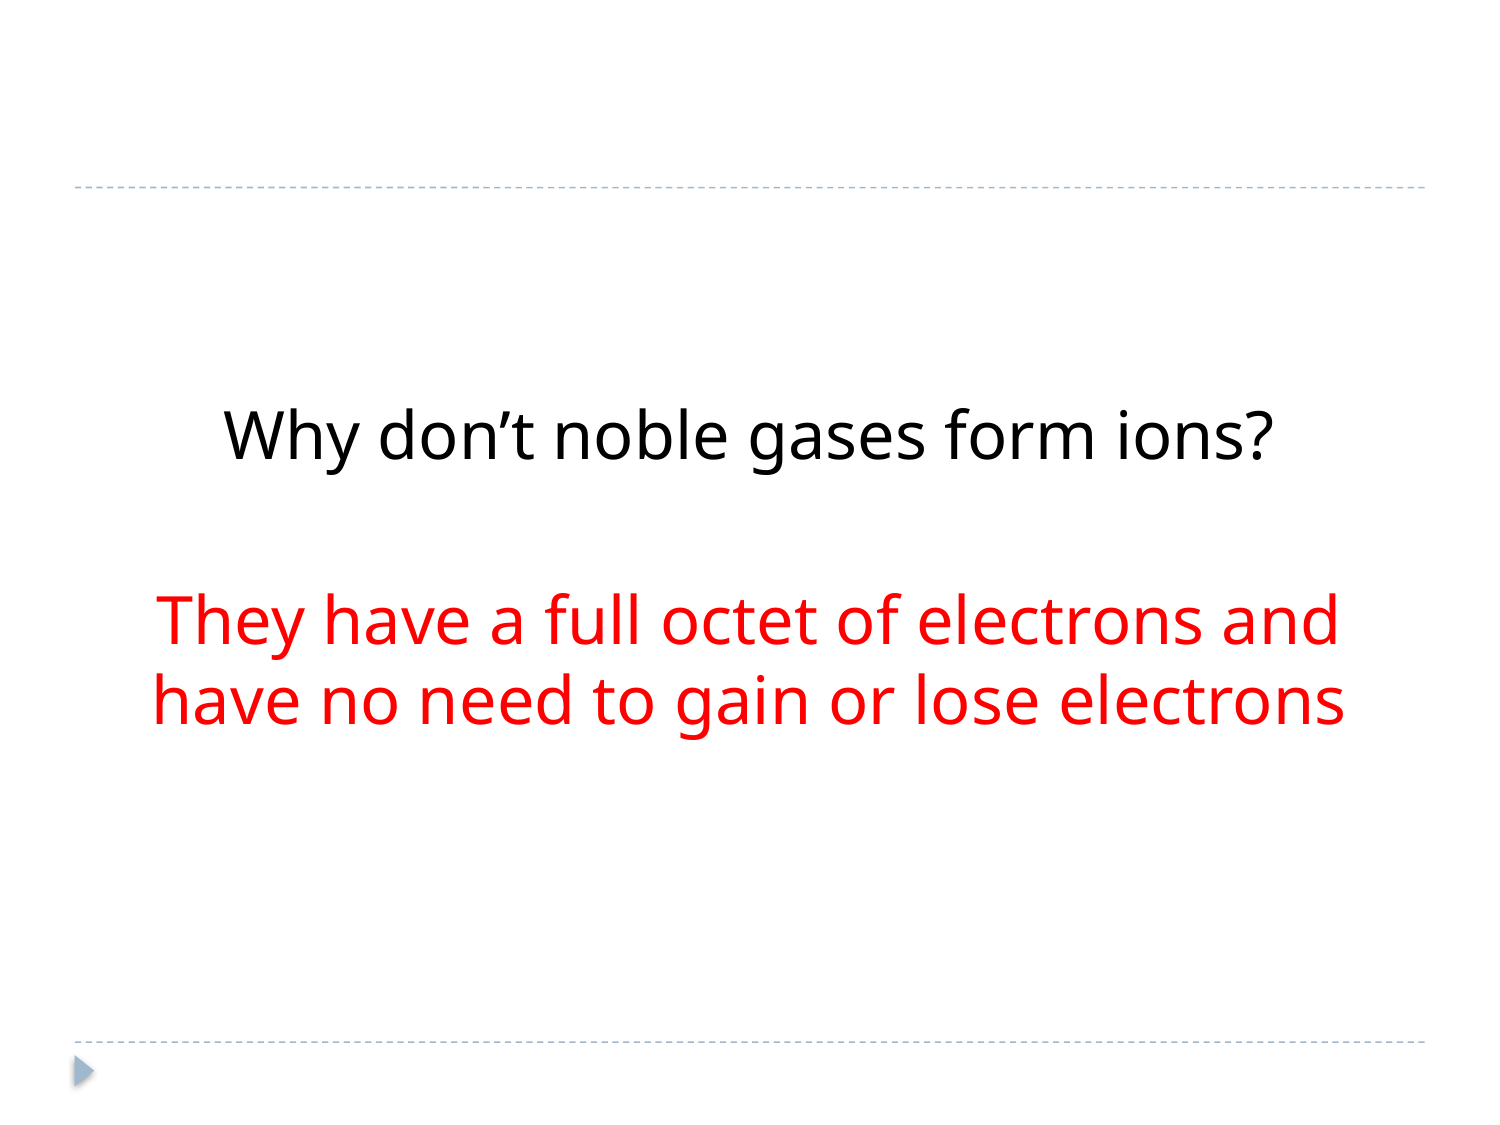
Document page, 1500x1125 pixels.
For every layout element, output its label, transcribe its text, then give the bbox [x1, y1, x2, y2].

list Why don’t noble gases form ions? They have a full octet of electrons and have no need to gain or lose electrons [75, 200, 1425, 1010]
